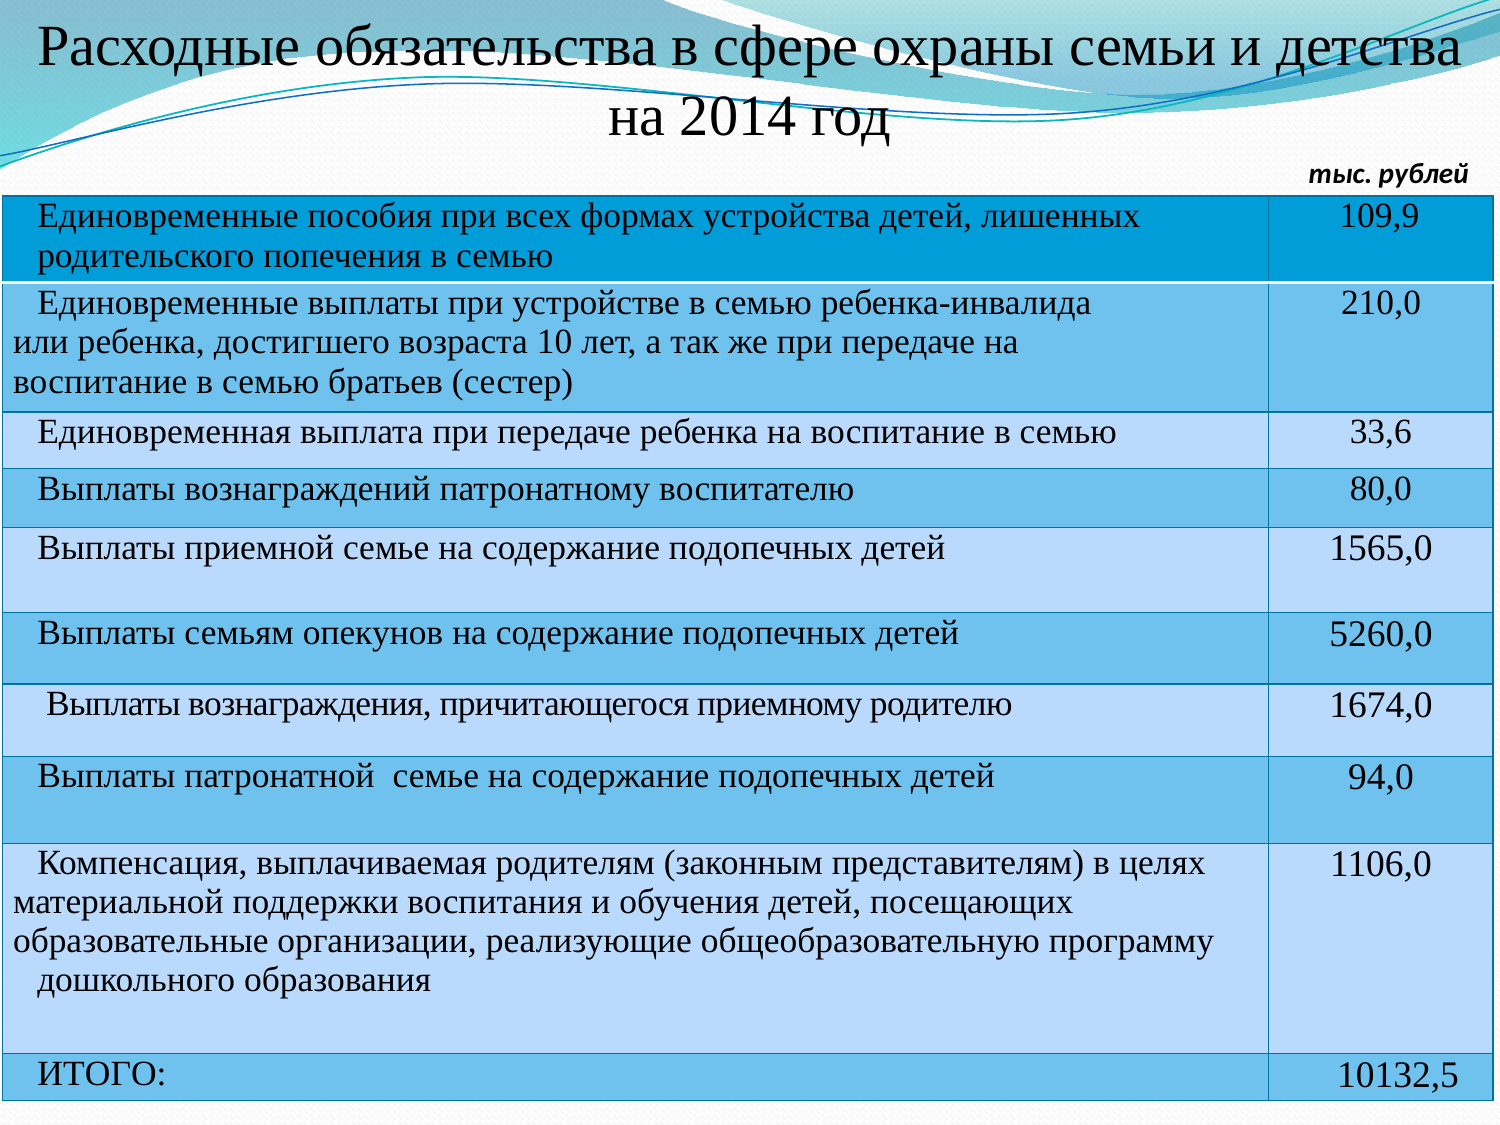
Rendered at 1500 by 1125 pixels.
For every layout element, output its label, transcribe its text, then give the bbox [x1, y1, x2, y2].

table_cell 1674,0 [1269, 685, 1492, 756]
table_cell 210,0 [1269, 284, 1492, 411]
table_cell 80,0 [1269, 469, 1492, 527]
table_cell 5260,0 [1269, 613, 1492, 683]
table_cell Выплаты приемной семье на содержание подопечных детей [3, 528, 1268, 612]
text_box Расходные обязательства в сфере охраны семьи и детства на 2014 год [0, 0, 1500, 155]
table_cell Выплаты вознаграждений патронатному воспитателю [3, 469, 1268, 527]
table_cell 1565,0 [1269, 528, 1492, 612]
table_header 109,9 [1269, 197, 1492, 281]
table_cell Единовременная выплата при передаче ребенка на воспитание в семью [3, 413, 1268, 468]
table_cell 1106,0 [1269, 844, 1492, 1053]
table_cell Выплаты патронатной семье на содержание подопечных детей [3, 757, 1268, 843]
text_box тыс. рублей [1306, 155, 1472, 190]
table_cell Выплаты семьям опекунов на содержание подопечных детей [3, 613, 1268, 683]
table_cell Компенсация, выплачиваемая родителям (законным представителям) в целях материальной поддержки воспитания и обучения детей, посещающих образовательные организации, реализующие общеобразовательную программу дошкольного образования [3, 844, 1268, 1053]
table_cell 33,6 [1269, 413, 1492, 468]
table_cell Единовременные выплаты при устройстве в семью ребенка-инвалида или ребенка, достигшего возраста 10 лет, а так же при передаче на воспитание в семью братьев (сестер) [3, 284, 1268, 411]
table_header Единовременные пособия при всех формах устройства детей, лишенных родительского попечения в семью [3, 197, 1268, 281]
table_cell 10132,5 [1269, 1054, 1492, 1100]
table_cell ИТОГО: [3, 1054, 1268, 1100]
table_cell Выплаты вознаграждения, причитающегося приемному родителю [3, 685, 1268, 756]
table_cell 94,0 [1269, 757, 1492, 843]
